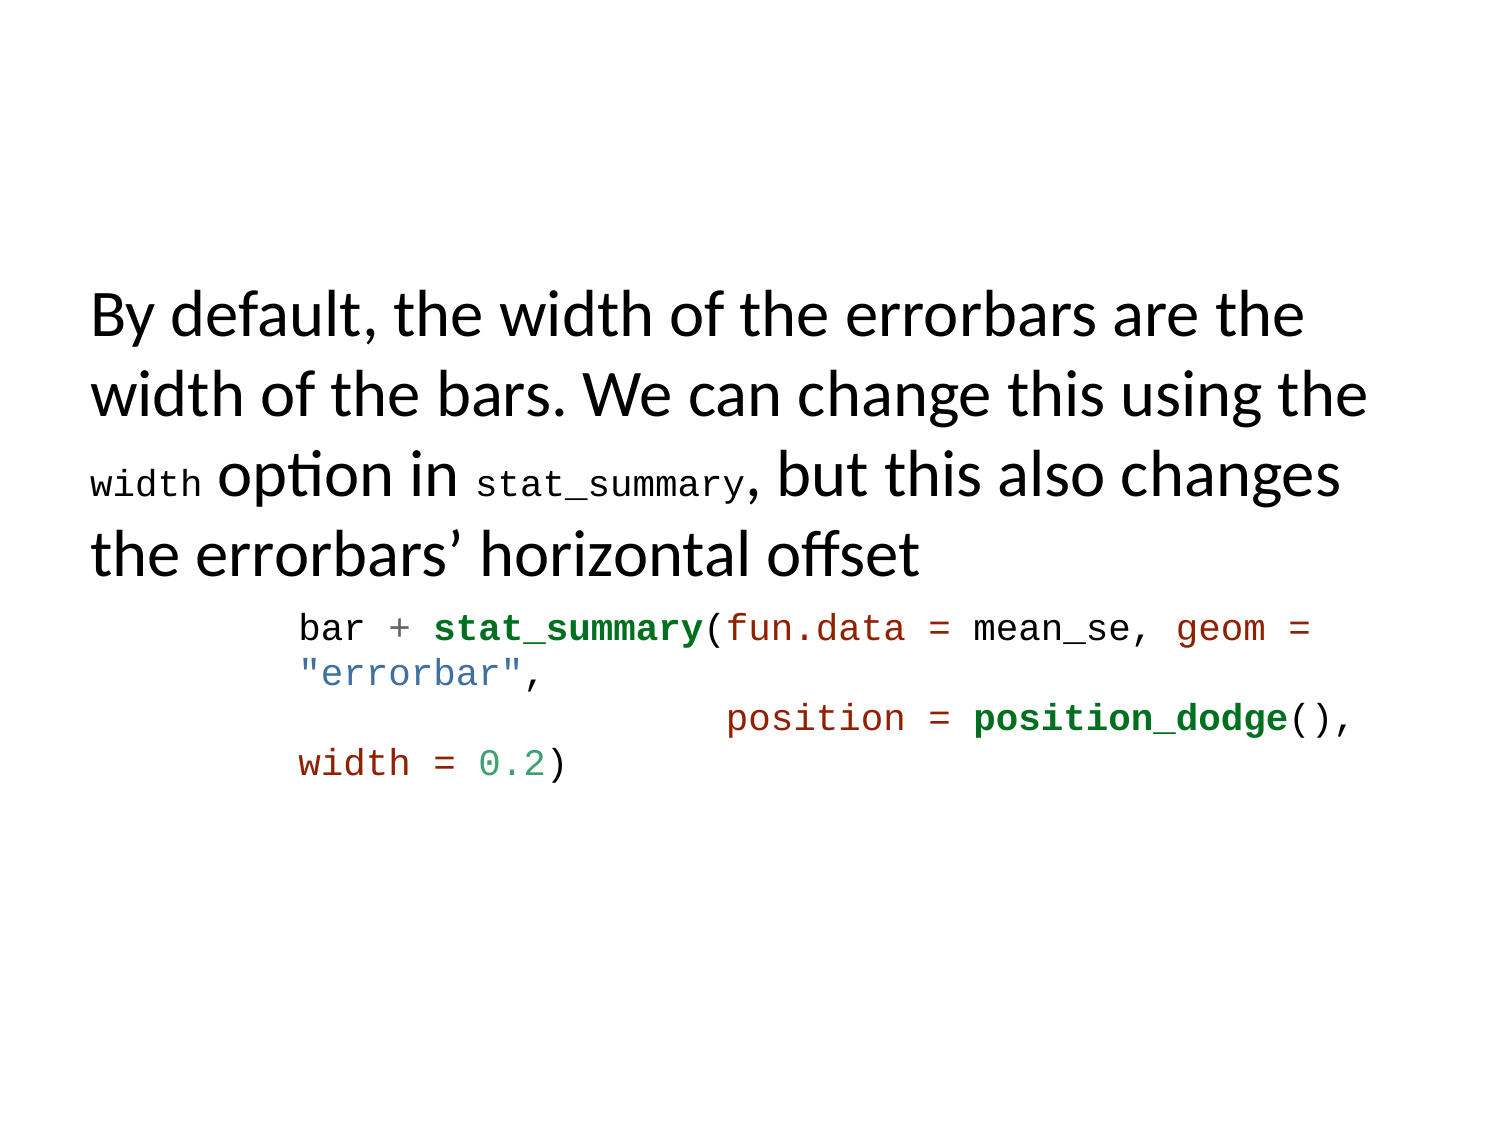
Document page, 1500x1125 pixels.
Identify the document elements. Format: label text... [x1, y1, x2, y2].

list By default, the width of the errorbars are the width of the bars. We can change this using the width option in stat_summary, but this also changes the errorbars’ horizontal offset bar + stat_summary(fun.data = mean_se, geom = "errorbar", position = position_dodge(), width = 0.2) [75, 262, 1425, 1005]
